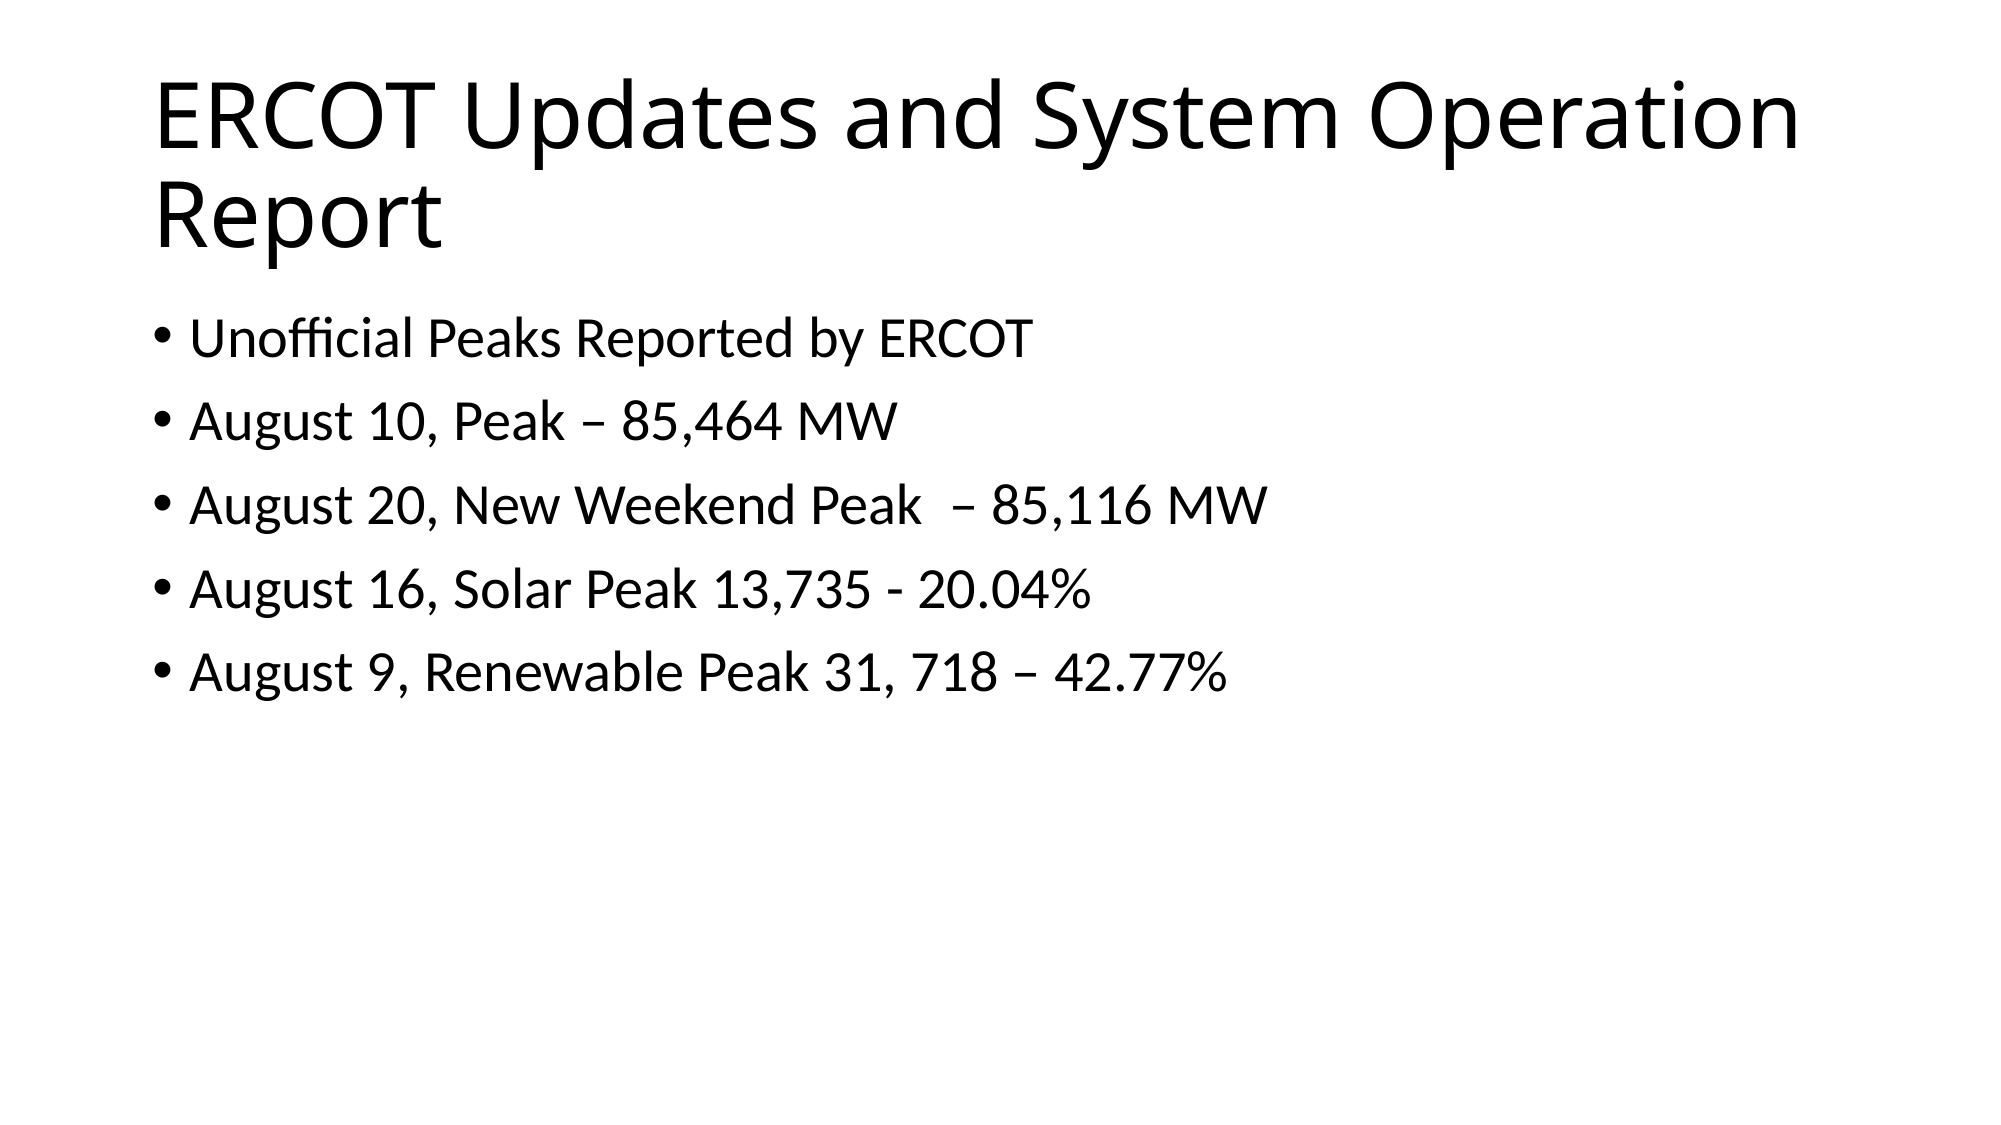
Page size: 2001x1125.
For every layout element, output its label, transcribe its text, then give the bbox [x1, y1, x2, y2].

title ERCOT Updates and System Operation Report [137, 59, 1863, 278]
list Unofficial Peaks Reported by ERCOT August 10, Peak – 85,464 MW August 20, New Weekend Peak – 85,116 MW August 16, Solar Peak 13,735 - 20.04% August 9, Renewable Peak 31, 718 – 42.77% [137, 299, 1863, 1014]
